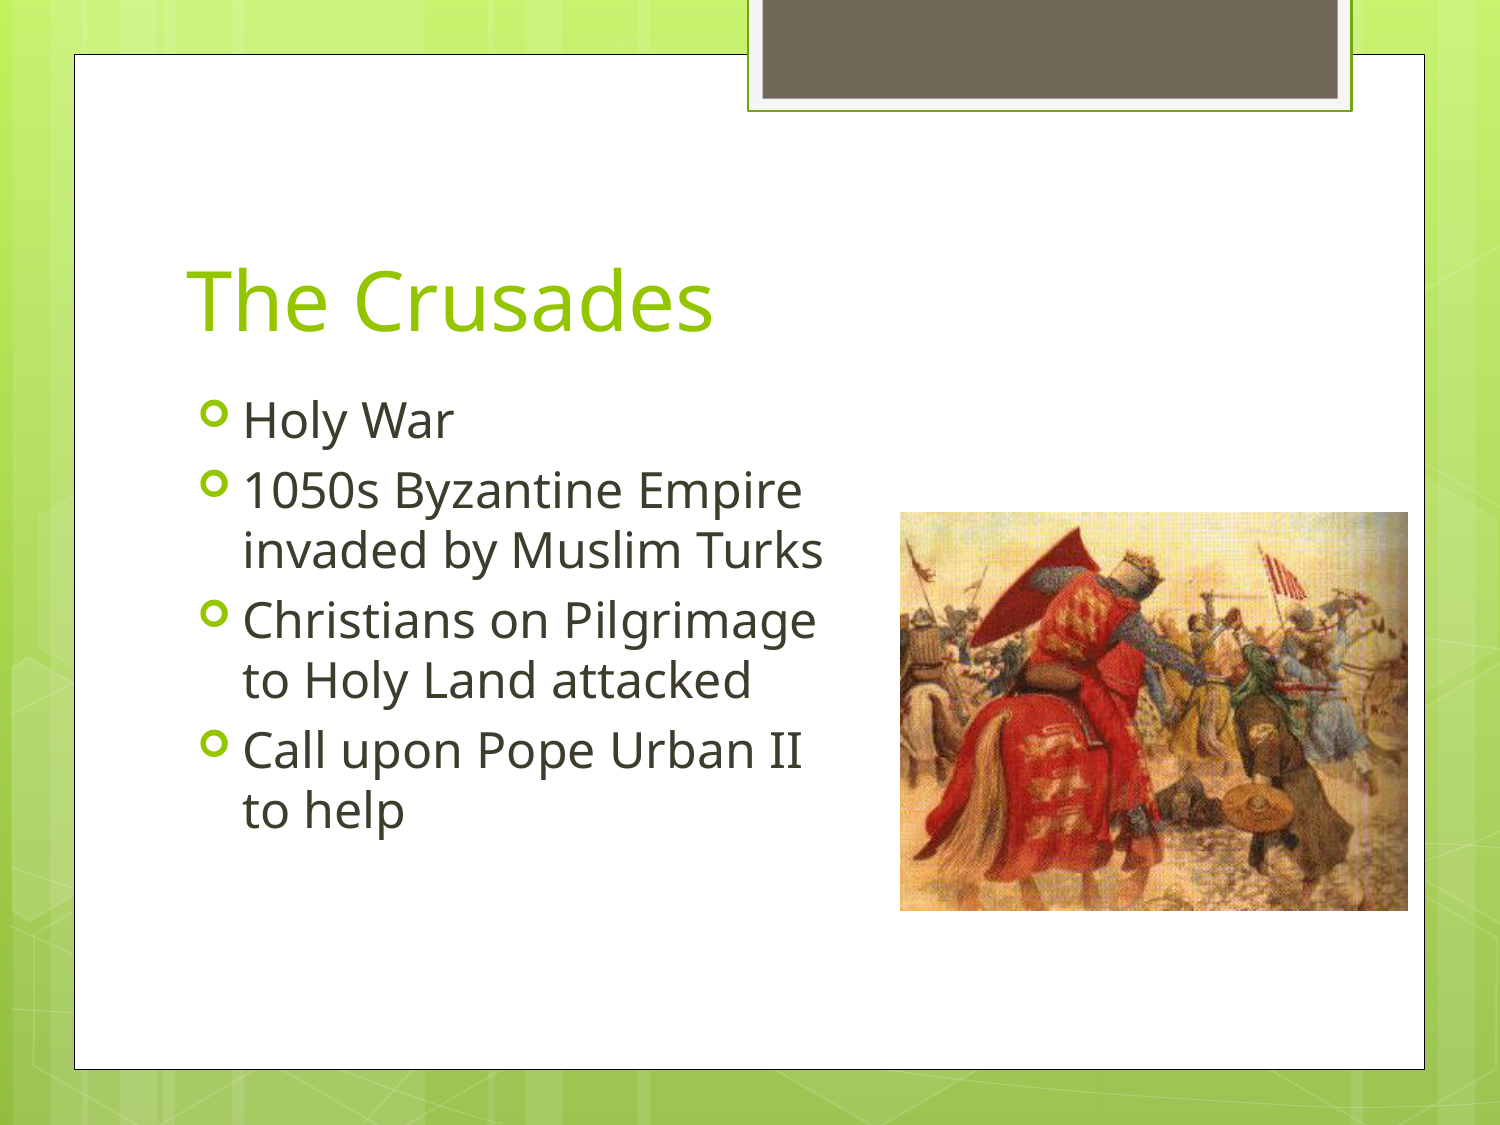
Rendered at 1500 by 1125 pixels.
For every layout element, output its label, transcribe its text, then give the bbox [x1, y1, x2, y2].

title The Crusades [171, 168, 1324, 357]
list Holy War 1050s Byzantine Empire invaded by Muslim Turks Christians on Pilgrimage to Holy Land attacked Call upon Pope Urban II to help [171, 381, 850, 957]
picture [899, 512, 1409, 912]
